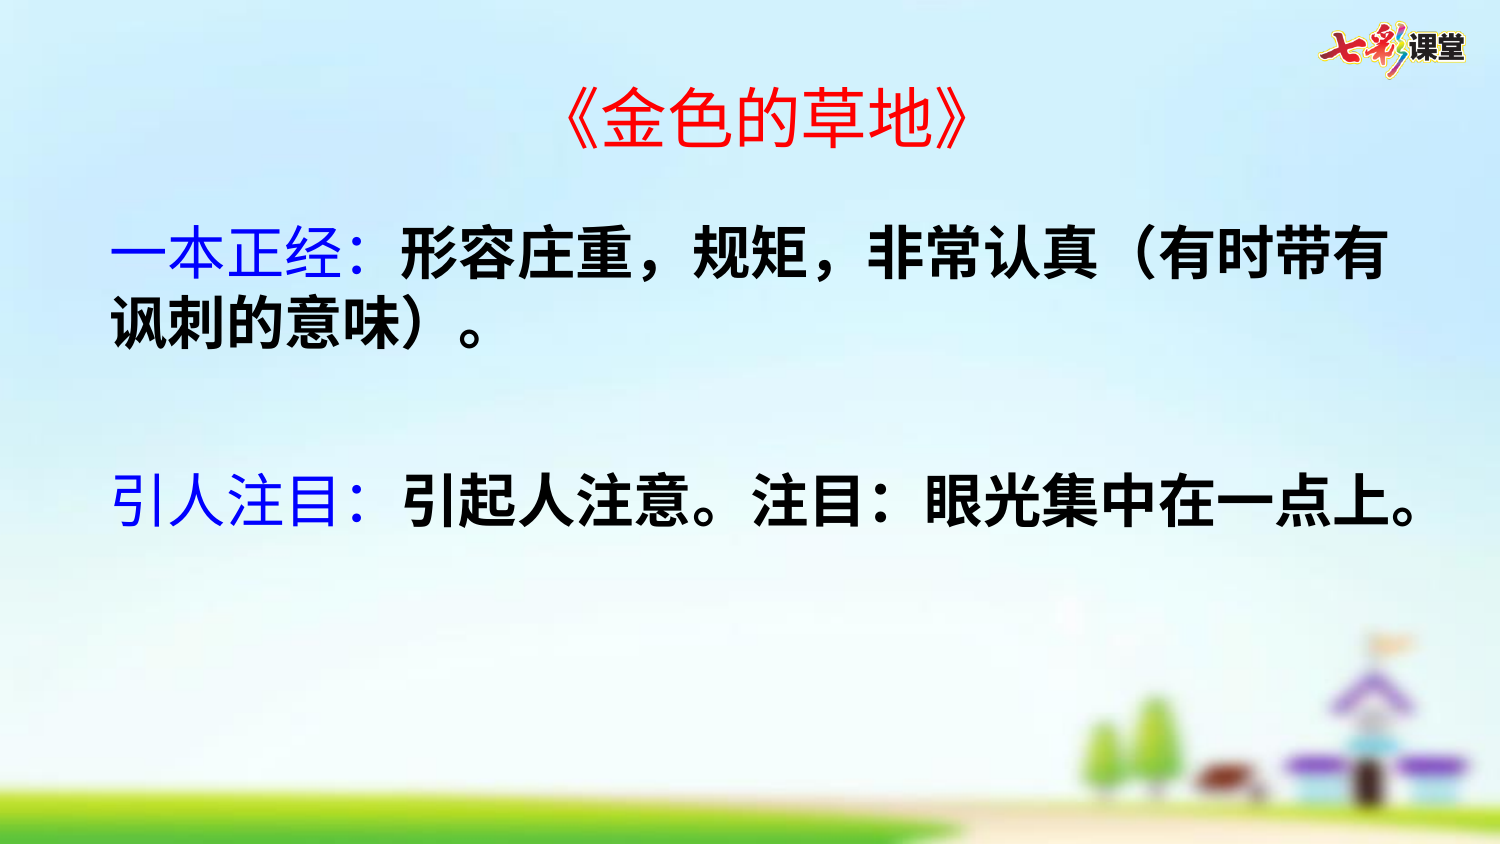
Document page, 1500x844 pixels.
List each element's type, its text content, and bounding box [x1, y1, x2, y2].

text_box 一本正经：形容庄重，规矩，非常认真（有时带有讽刺的意味）。 [94, 208, 1420, 364]
text_box 引人注目：引起人注意。注目：眼光集中在一点上。 [94, 456, 1441, 542]
text_box 《金色的草地》 [519, 69, 1017, 165]
picture [0, 0, 1500, 844]
